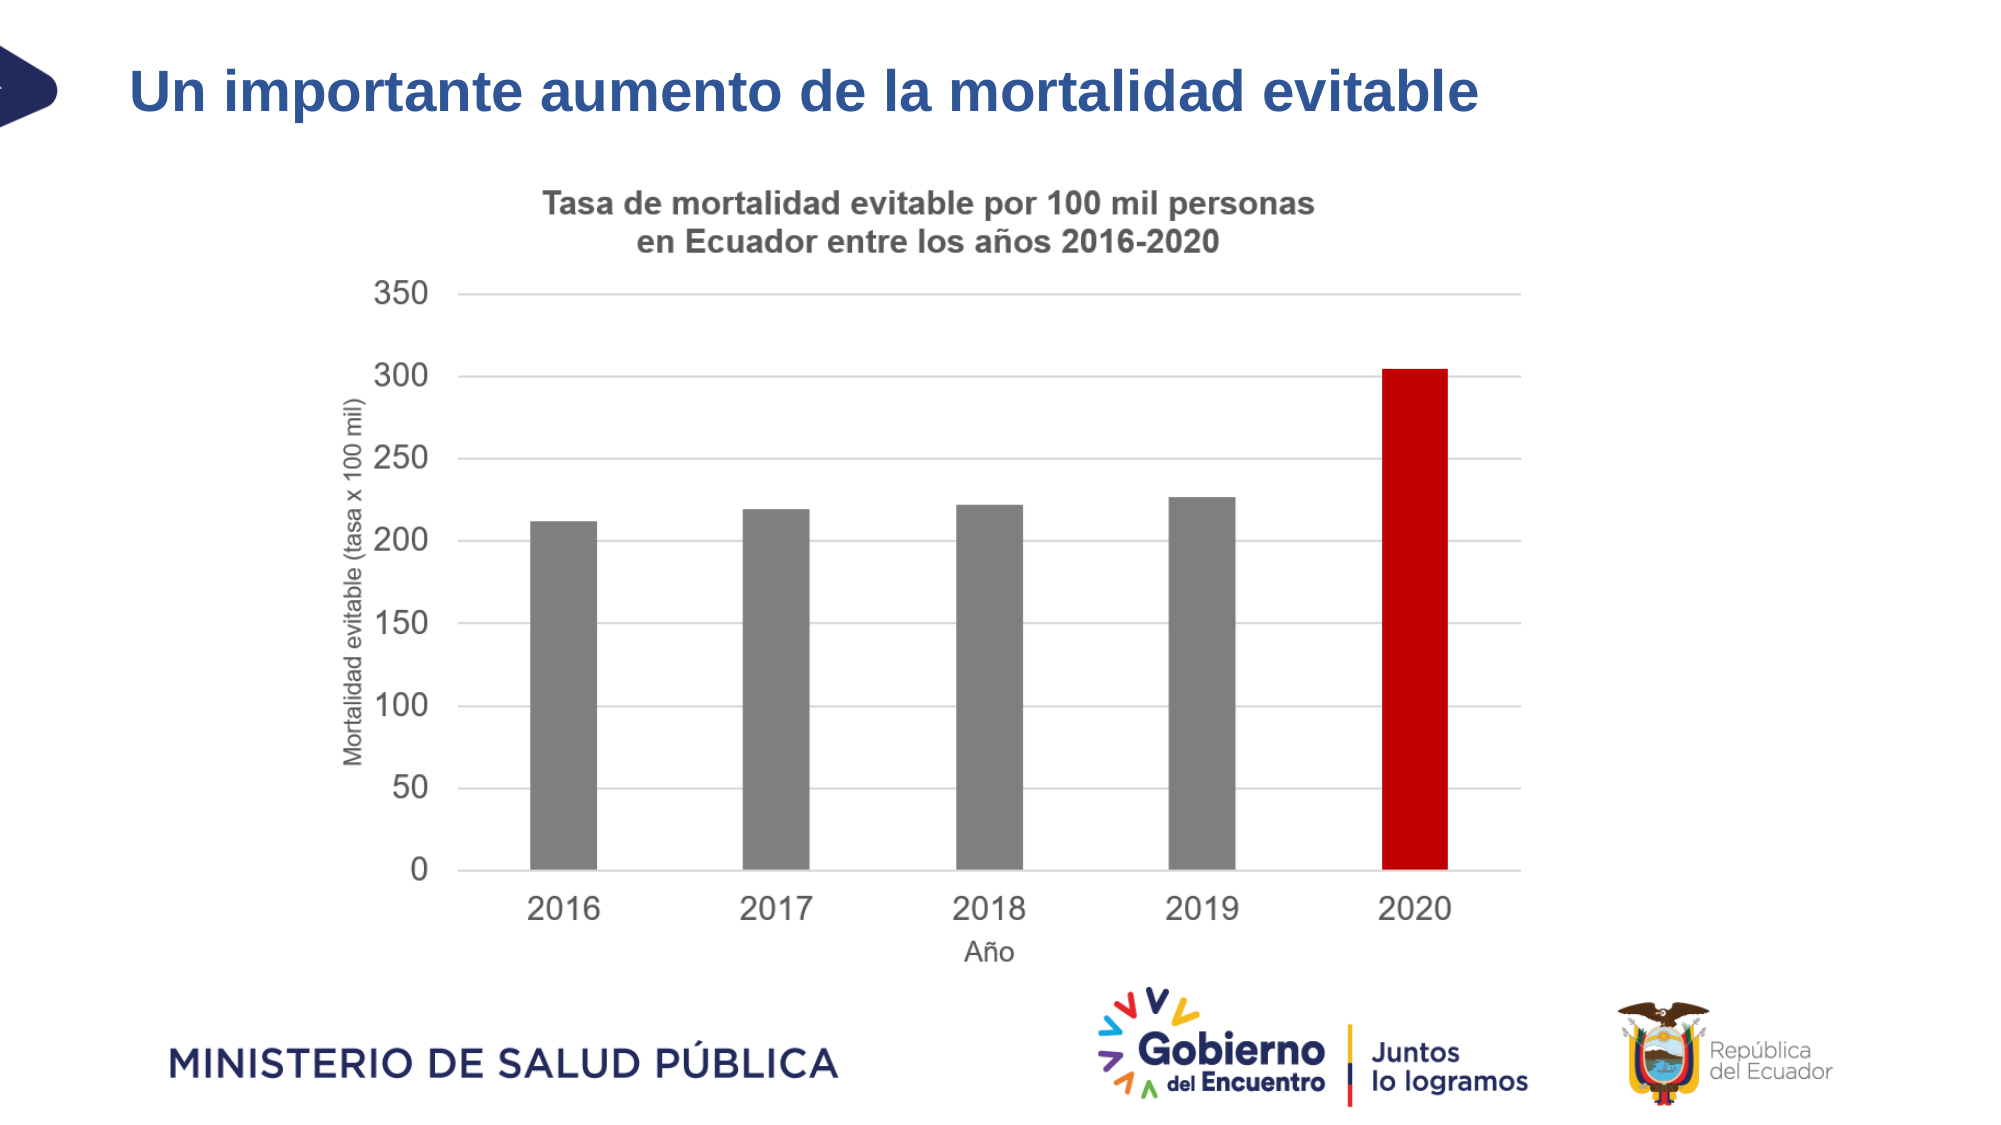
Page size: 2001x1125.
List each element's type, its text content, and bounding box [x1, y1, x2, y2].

title Un importante aumento de la mortalidad evitable [114, 46, 1937, 139]
picture [0, 0, 1958, 1125]
